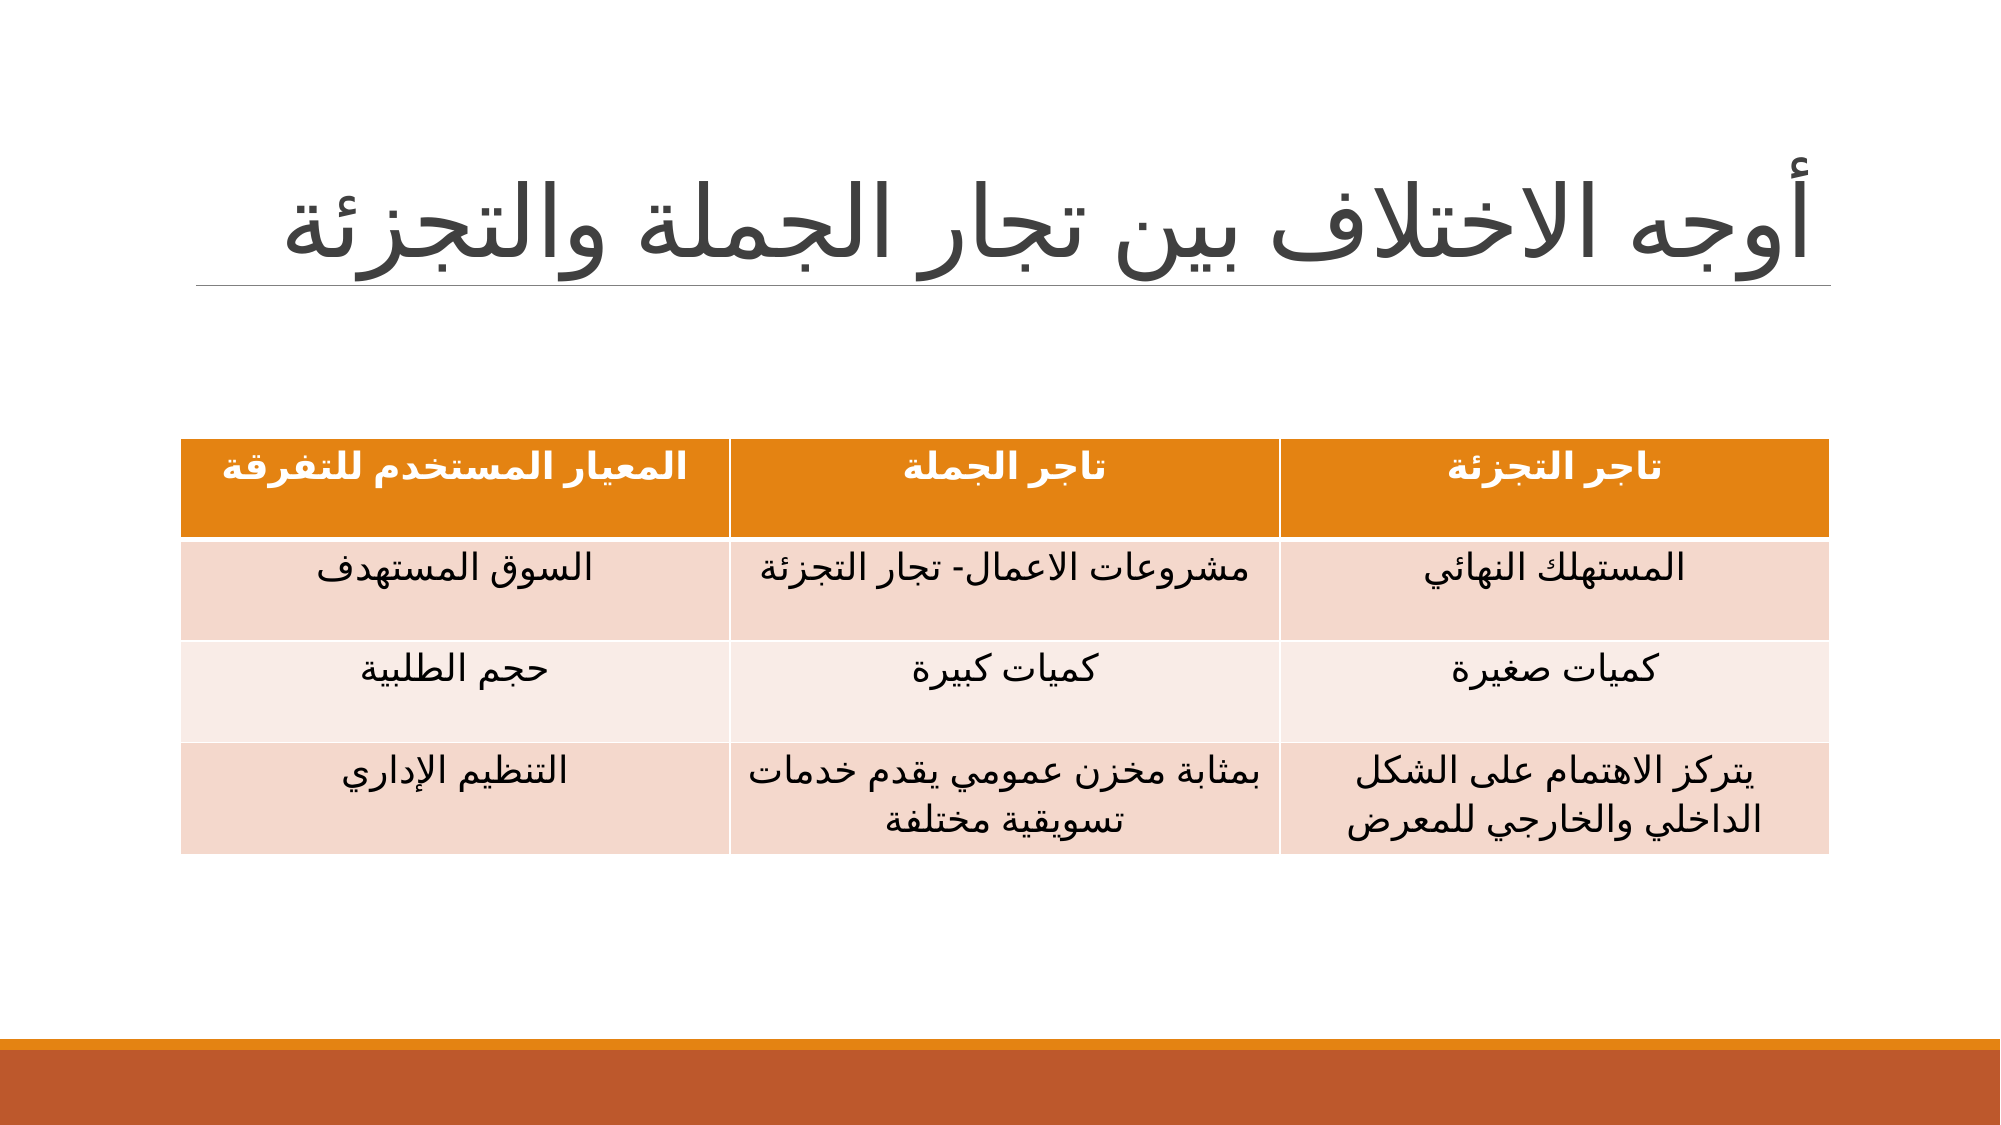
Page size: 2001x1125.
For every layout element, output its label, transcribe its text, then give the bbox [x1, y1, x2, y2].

table_cell بمثابة مخزن عمومي يقدم خدمات تسويقية مختلفة [731, 743, 1279, 854]
table_header تاجر الجملة [731, 439, 1279, 537]
table_header تاجر التجزئة [1281, 439, 1829, 537]
table_cell المستهلك النهائي [1281, 542, 1829, 640]
table_cell كميات صغيرة [1281, 642, 1829, 742]
table_header المعيار المستخدم للتفرقة [181, 439, 729, 537]
table_cell مشروعات الاعمال- تجار التجزئة [731, 542, 1279, 640]
table_cell التنظيم الإداري [181, 743, 729, 854]
title أوجه الاختلاف بين تجار الجملة والتجزئة [180, 47, 1830, 285]
table_cell كميات كبيرة [731, 642, 1279, 742]
table_cell حجم الطلبية [181, 642, 729, 742]
table_cell يتركز الاهتمام على الشكل الداخلي والخارجي للمعرض [1281, 743, 1829, 854]
table_cell السوق المستهدف [181, 542, 729, 640]
